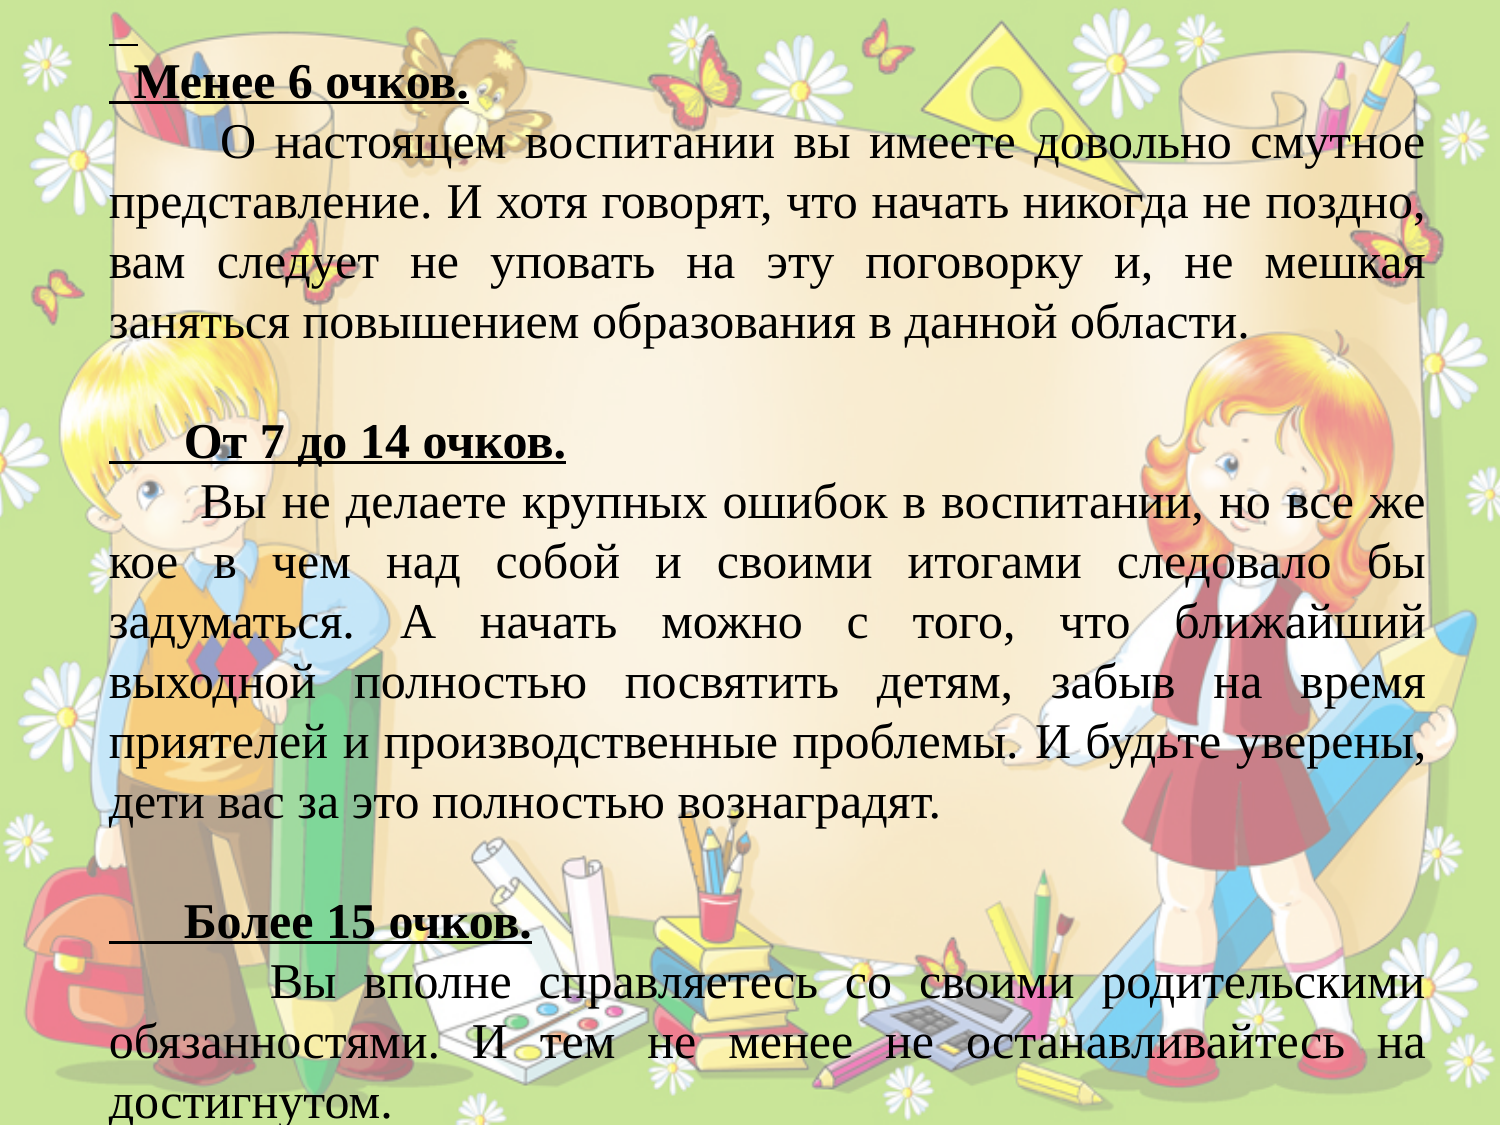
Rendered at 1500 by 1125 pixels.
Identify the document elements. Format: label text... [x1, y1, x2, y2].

text_box Менее 6 очков. О настоящем воспитании вы имеете довольно смутное представление. И хотя говорят, что начать никогда не поздно, вам следует не уповать на эту поговорку и, не мешкая заняться повышением образования в данной области. От 7 до 14 очков. Вы не делаете крупных ошибок в воспитании, но все же кое в чем над собой и своими итогами следовало бы задуматься. А начать можно с того, что ближайший выходной полностью посвятить детям, забыв на время приятелей и производственные проблемы. И будьте уверены, дети вас за это полностью вознаградят. Более 15 очков. Вы вполне справляетесь со своими родительскими обязанностями. И тем не менее не останавливайтесь на достигнутом. [93, 5, 1442, 1125]
